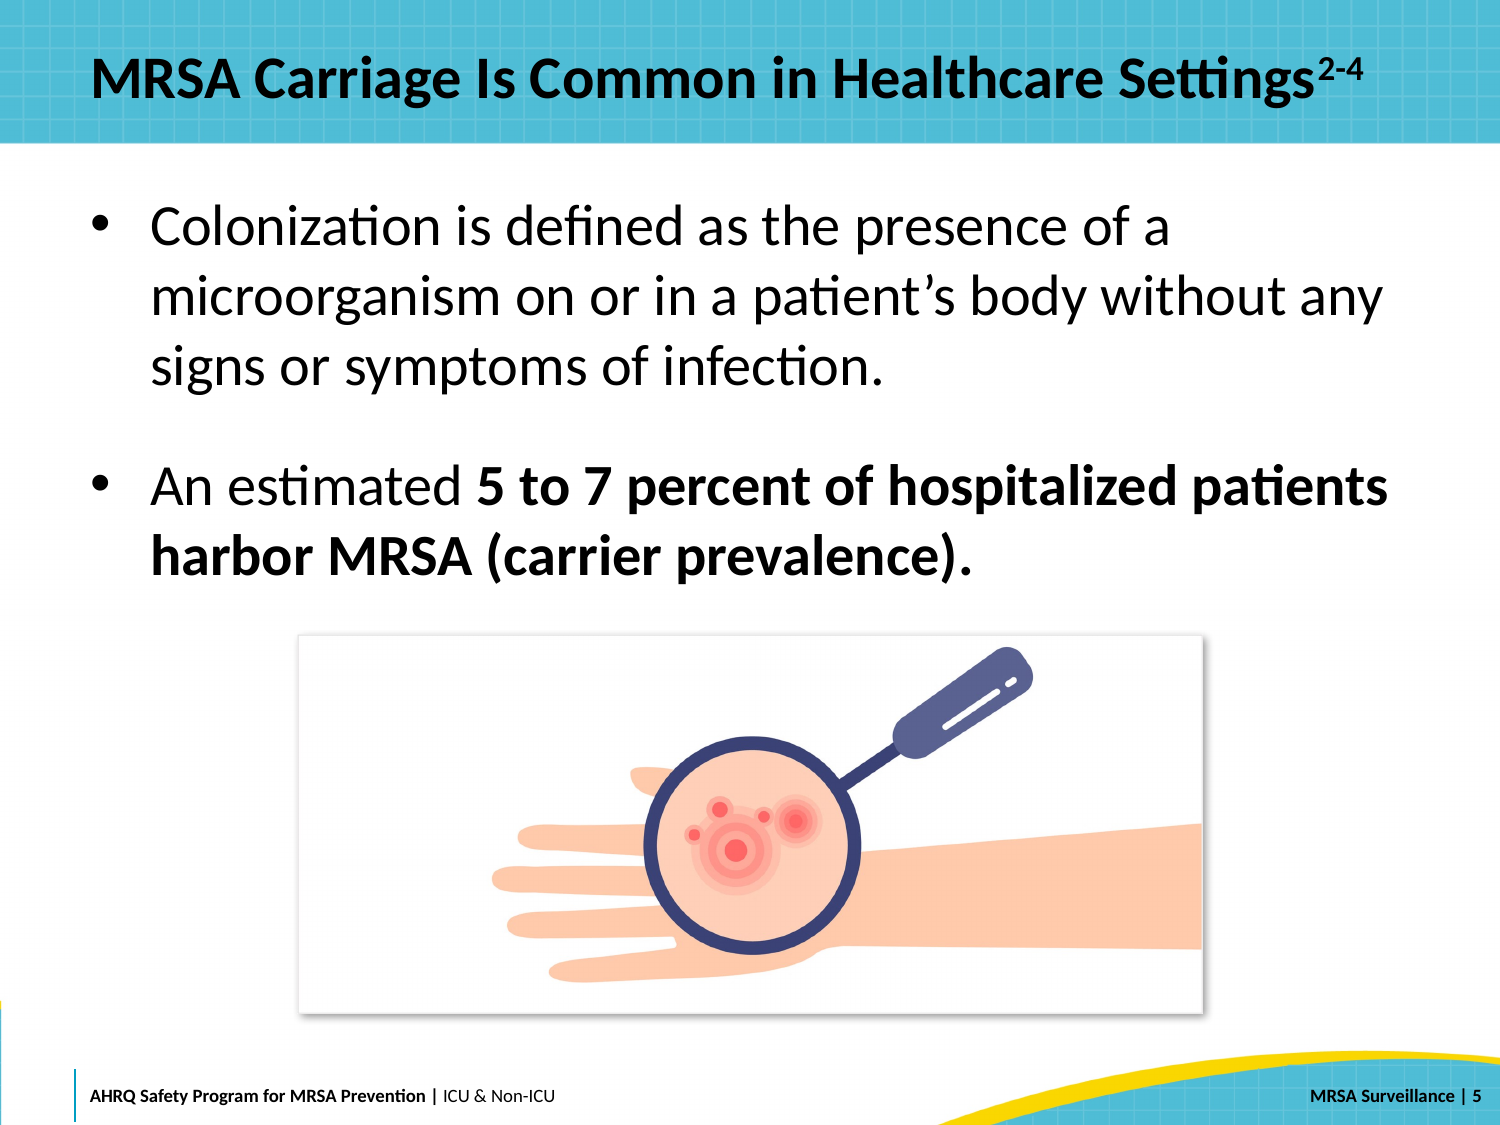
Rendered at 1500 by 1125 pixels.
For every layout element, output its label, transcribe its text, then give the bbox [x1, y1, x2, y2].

slide_number | 5 [1455, 1065, 1500, 1125]
picture [0, 0, 1500, 1125]
title MRSA Carriage Is Common in Healthcare Settings2-4 [75, 0, 1425, 150]
list Colonization is defined as the presence of a microorganism on or in a patient’s body without any signs or symptoms of infection. An estimated 5 to 7 percent of hospitalized patients harbor MRSA (carrier prevalence). [75, 179, 1425, 655]
